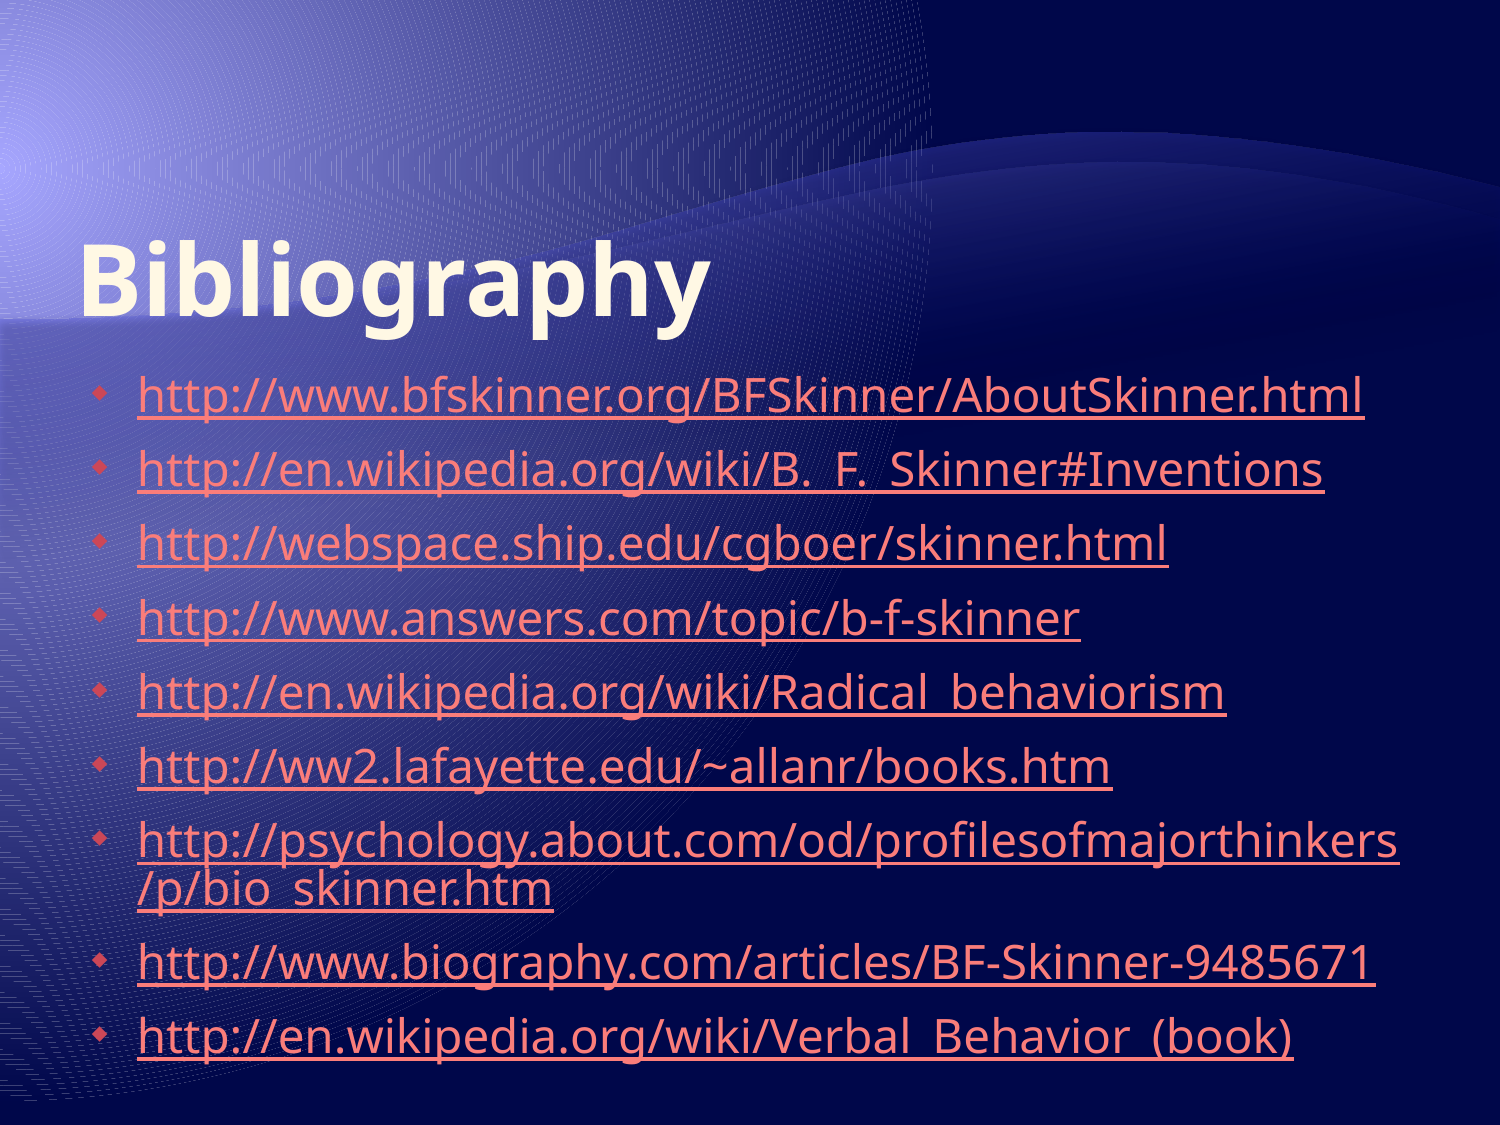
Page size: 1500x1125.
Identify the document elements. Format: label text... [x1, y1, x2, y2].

list http://www.bfskinner.org/BFSkinner/AboutSkinner.html http://en.wikipedia.org/wiki/B._F._Skinner#Inventions http://webspace.ship.edu/cgboer/skinner.html http://www.answers.com/topic/b-f-skinner http://en.wikipedia.org/wiki/Radical_behaviorism http://ww2.lafayette.edu/~allanr/books.htm http://psychology.about.com/od/profilesofmajorthinkers/p/bio_skinner.htm http://www.biography.com/articles/BF-Skinner-9485671 http://en.wikipedia.org/wiki/Verbal_Behavior_(book) [75, 357, 1425, 1033]
title Bibliography [75, 87, 1425, 338]
